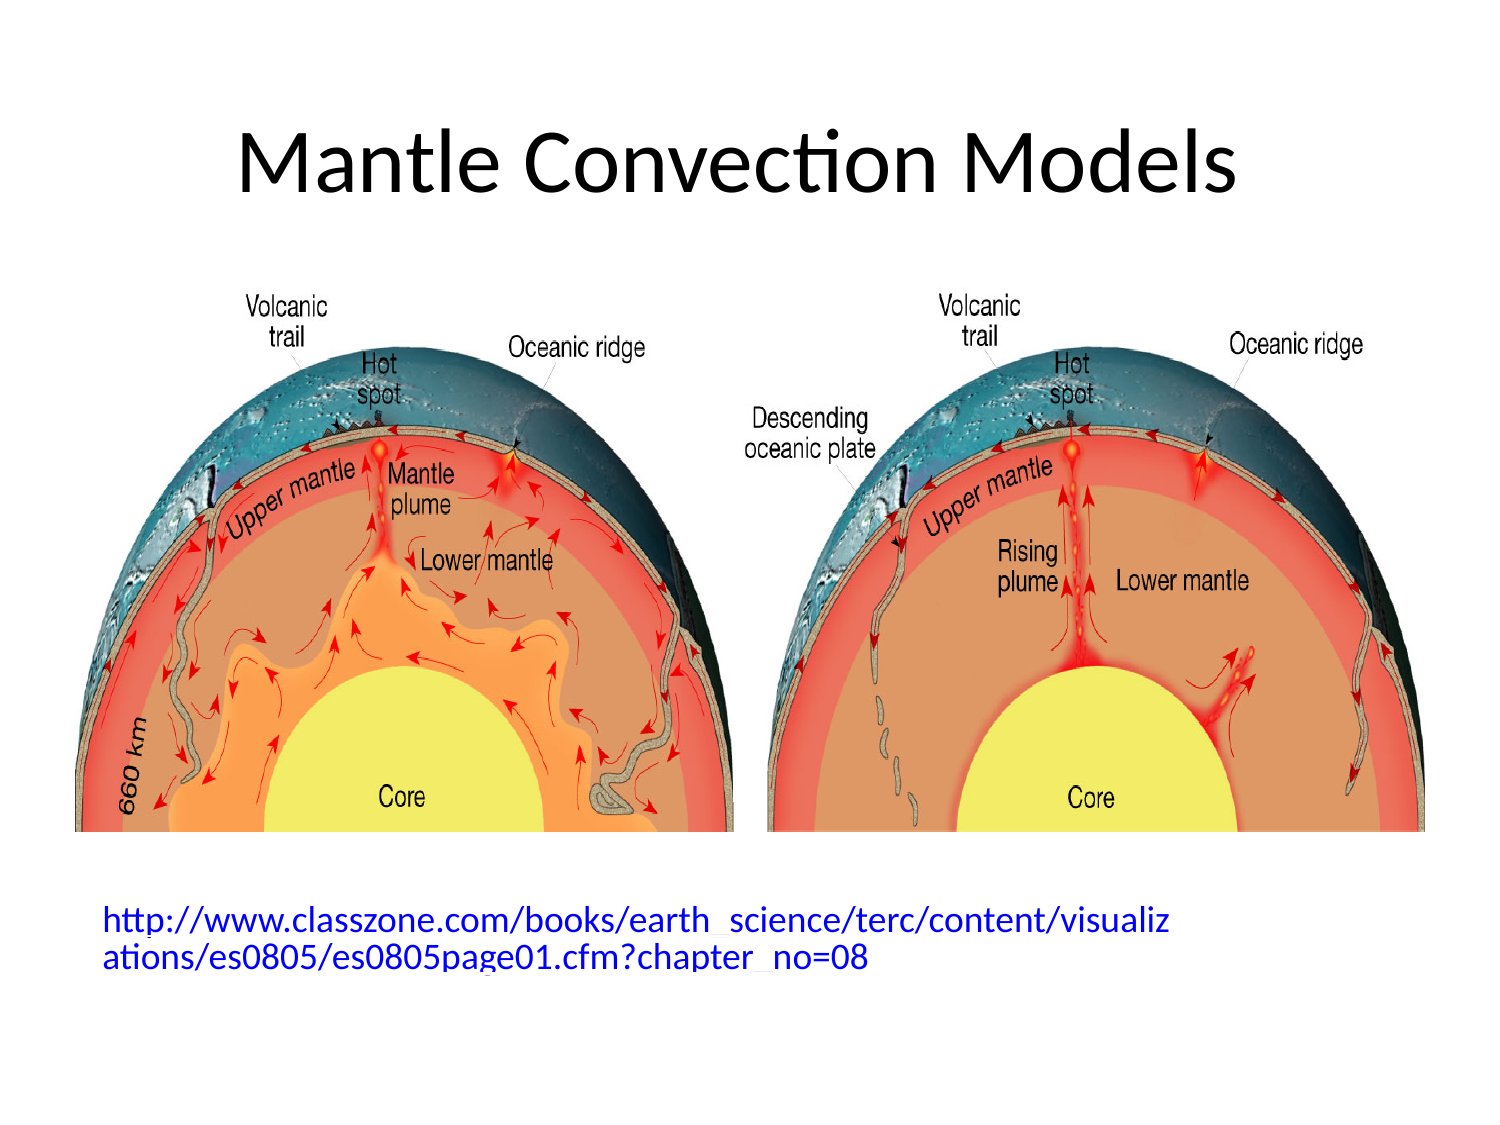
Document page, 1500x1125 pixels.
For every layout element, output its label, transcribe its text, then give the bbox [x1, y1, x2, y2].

text_box http://www.classzone.com/books/earth_science/terc/content/visualizations/es0805/es0805page01.cfm?chapter_no=08 [87, 887, 1188, 994]
text_box Mantle Convection Models [62, 62, 1413, 250]
picture [74, 287, 1426, 832]
